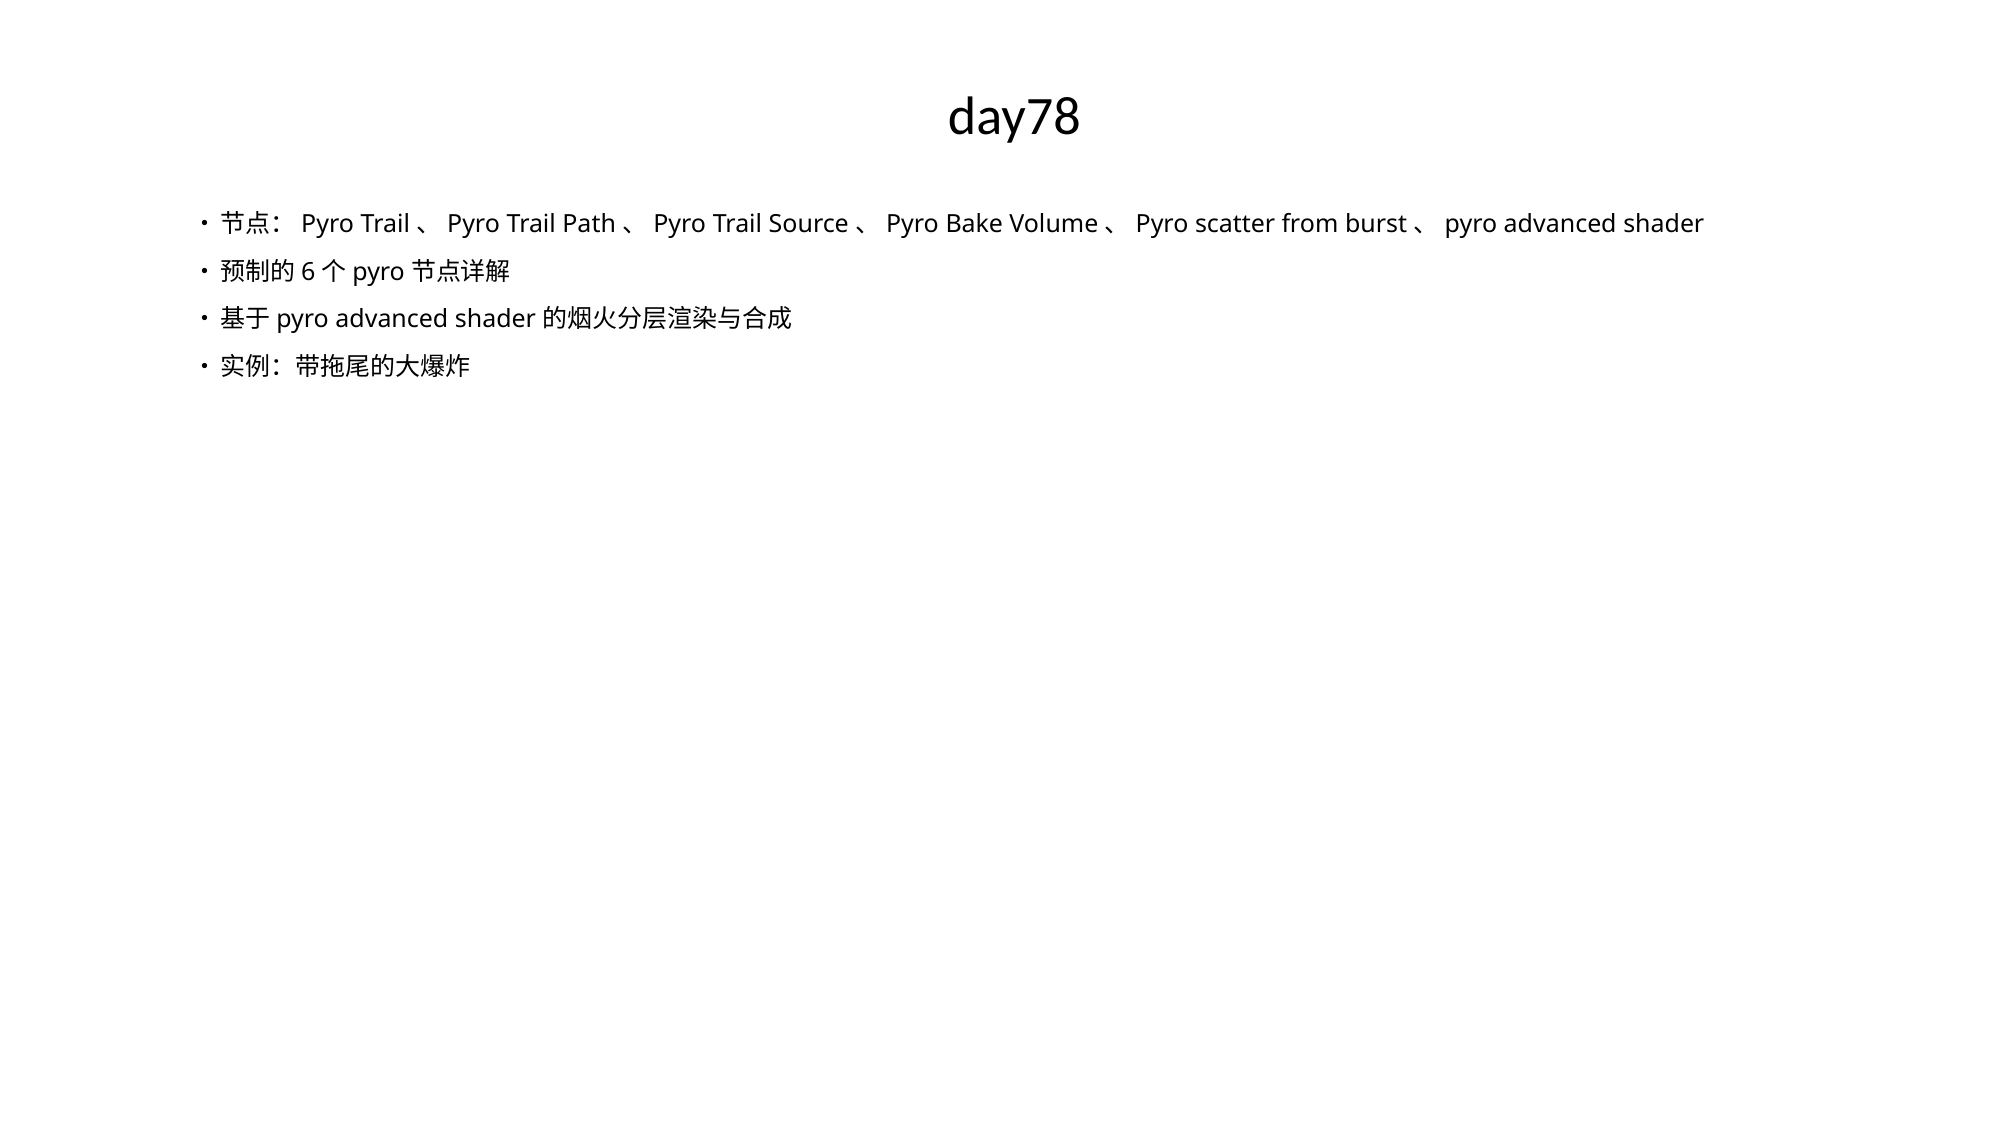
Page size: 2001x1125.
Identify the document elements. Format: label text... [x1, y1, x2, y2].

title day78 [543, 41, 1486, 154]
subtitle • 节点：Pyro Trail、Pyro Trail Path、Pyro Trail Source、Pyro Bake Volume、Pyro scatter from burst、pyro advanced shader • 预制的6个pyro节点详解 • 基于pyro advanced shader的烟火分层渲染与合成 • 实例：带拖尾的大爆炸 [176, 203, 1815, 903]
